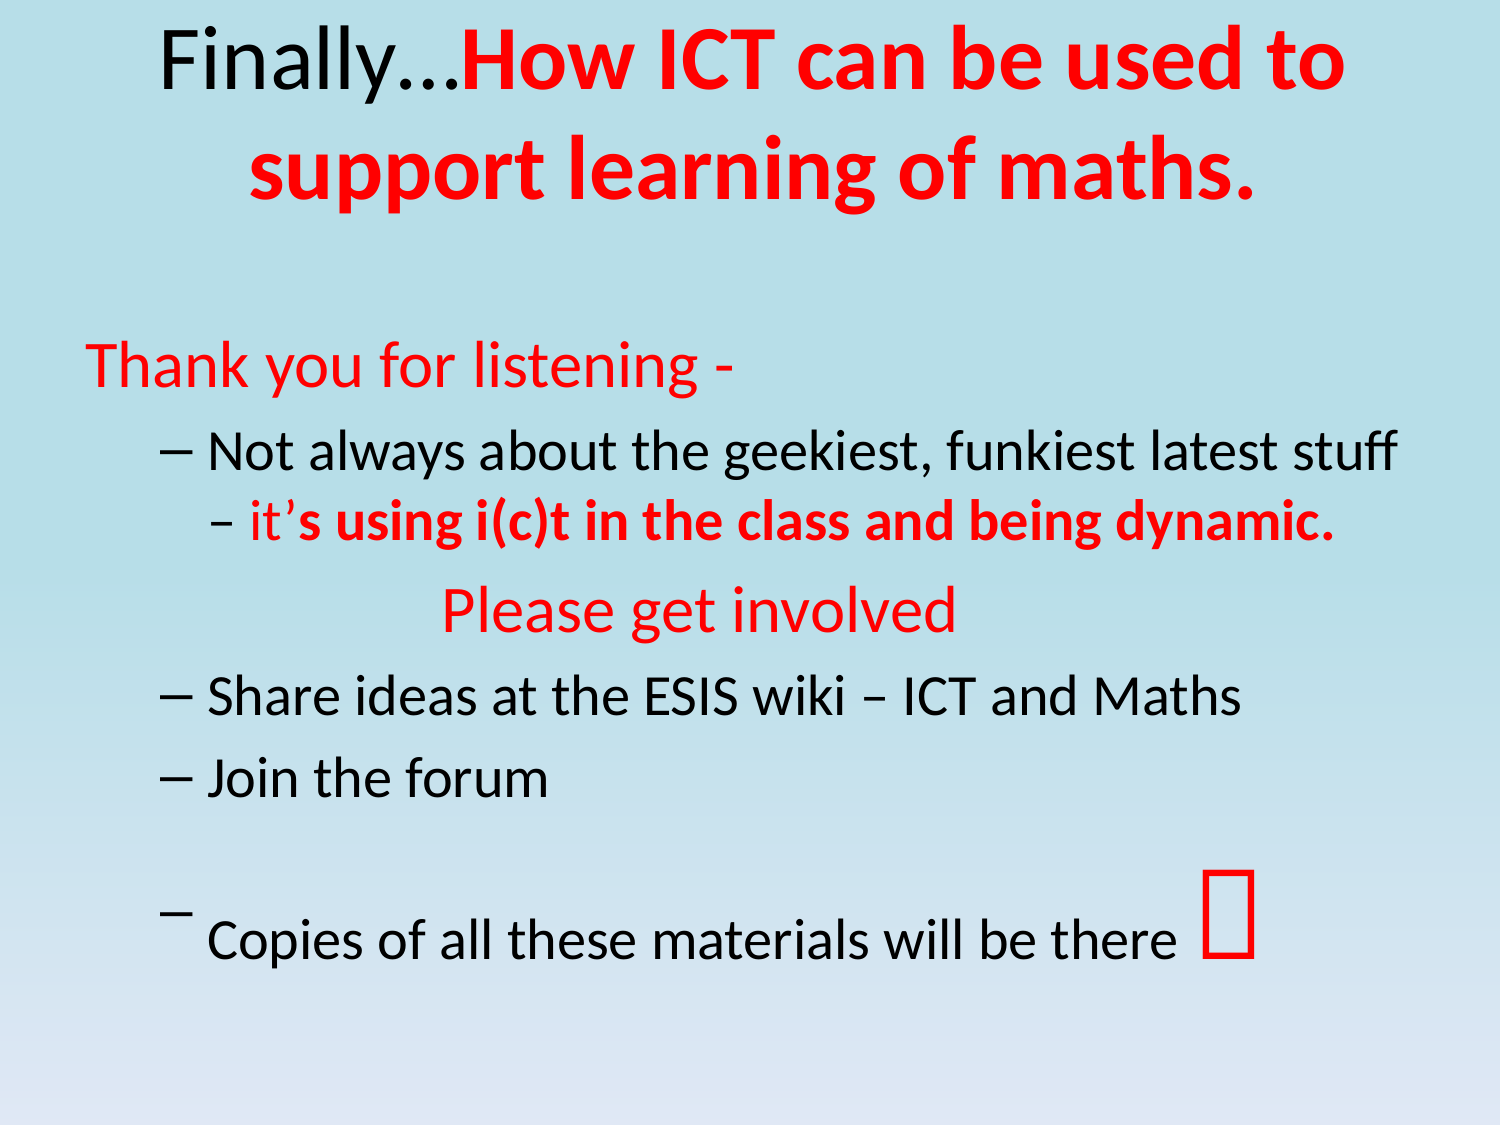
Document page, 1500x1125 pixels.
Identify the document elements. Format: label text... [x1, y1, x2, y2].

list Thank you for listening - Not always about the geekiest, funkiest latest stuff – it’s using i(c)t in the class and being dynamic. Please get involved Share ideas at the ESIS wiki – ICT and Maths Join the forum Copies of all these materials will be there  [70, 219, 1428, 1020]
title Finally…How ICT can be used to support learning of maths. [70, 34, 1437, 292]
